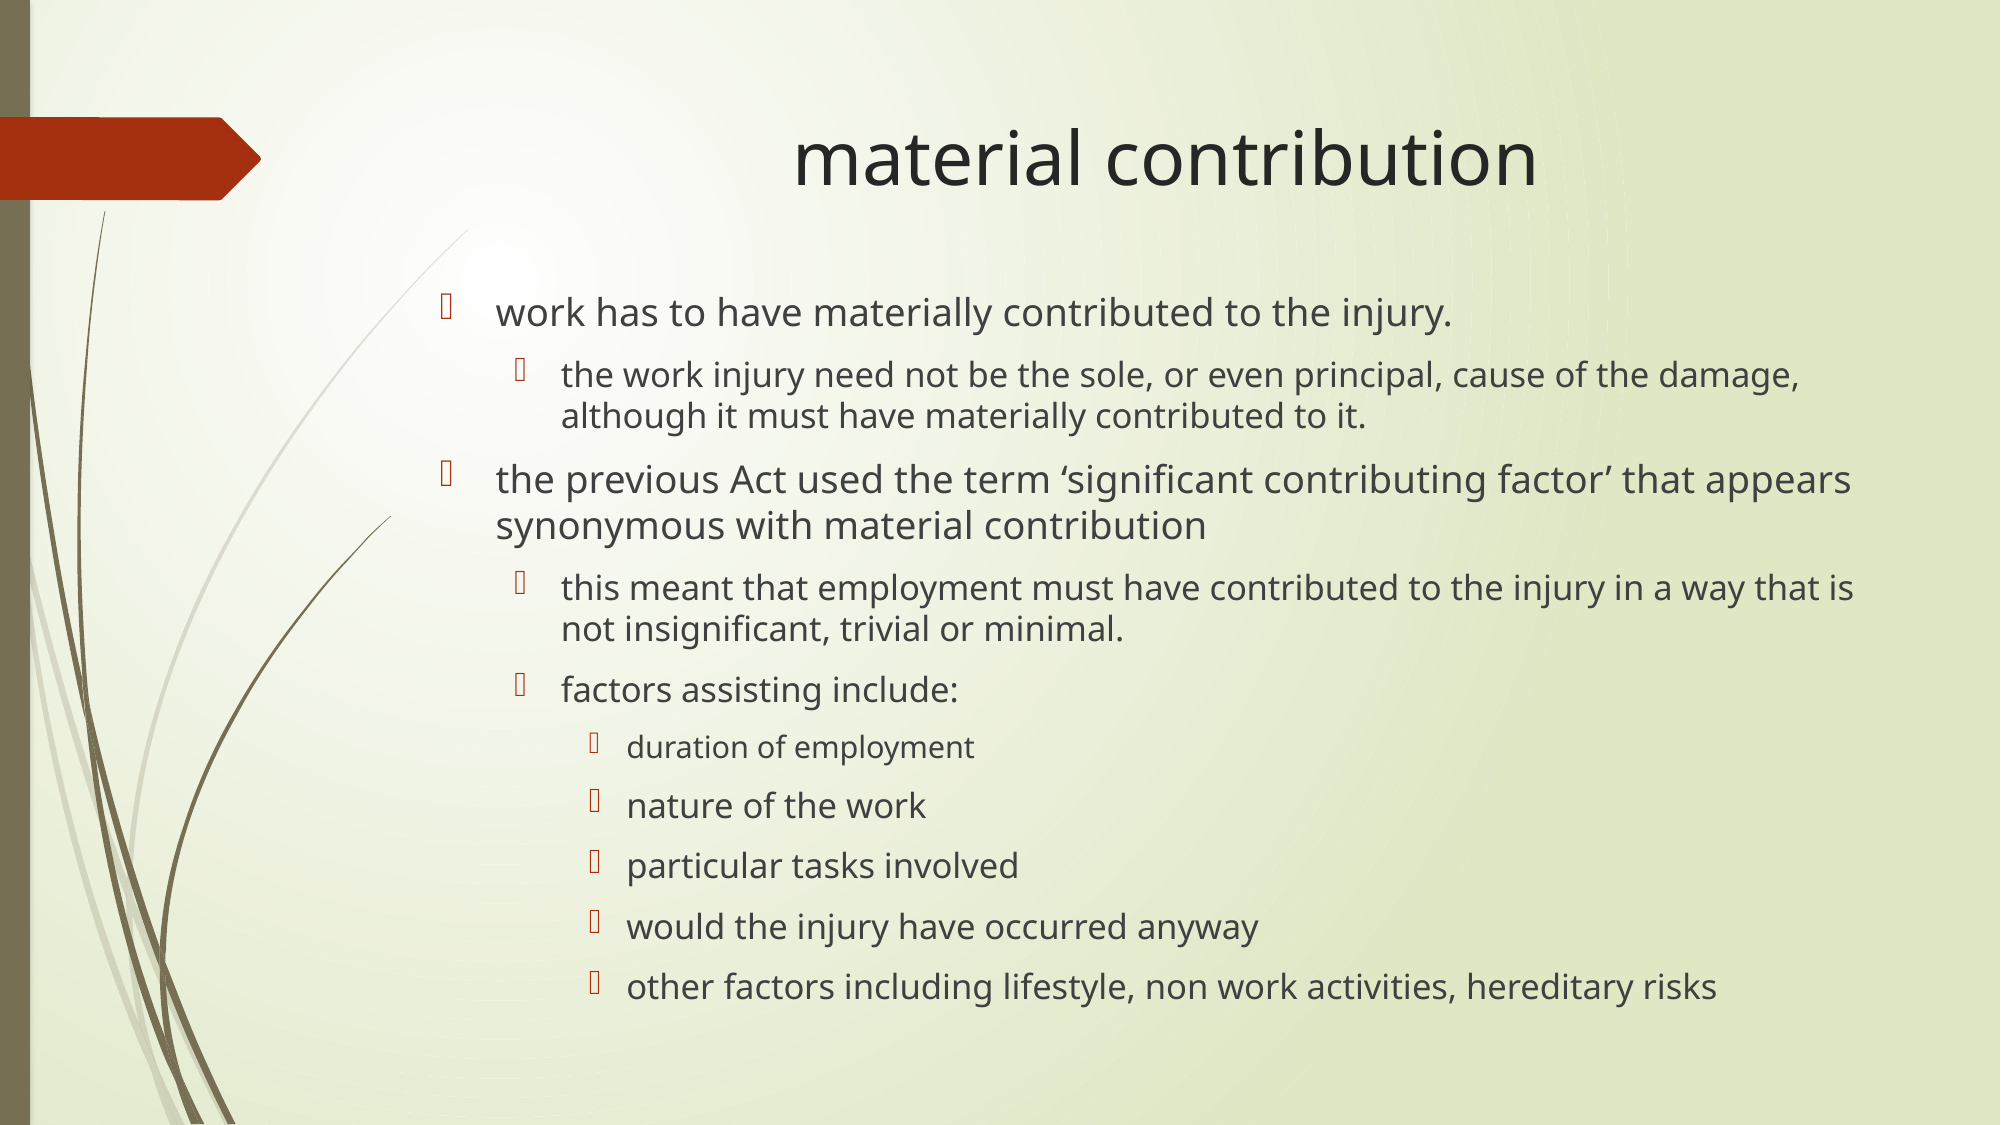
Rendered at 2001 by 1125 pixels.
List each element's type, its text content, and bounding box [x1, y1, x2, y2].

list work has to have materially contributed to the injury. the work injury need not be the sole, or even principal, cause of the damage, although it must have materially contributed to it. the previous Act used the term ‘significant contributing factor’ that appears synonymous with material contribution this meant that employment must have contributed to the injury in a way that is not insignificant, trivial or minimal. factors assisting include: duration of employment nature of the work particular tasks involved would the injury have occurred anyway other factors including lifestyle, non work activities, hereditary risks [424, 280, 1888, 1015]
title material contribution [425, 102, 1888, 280]
